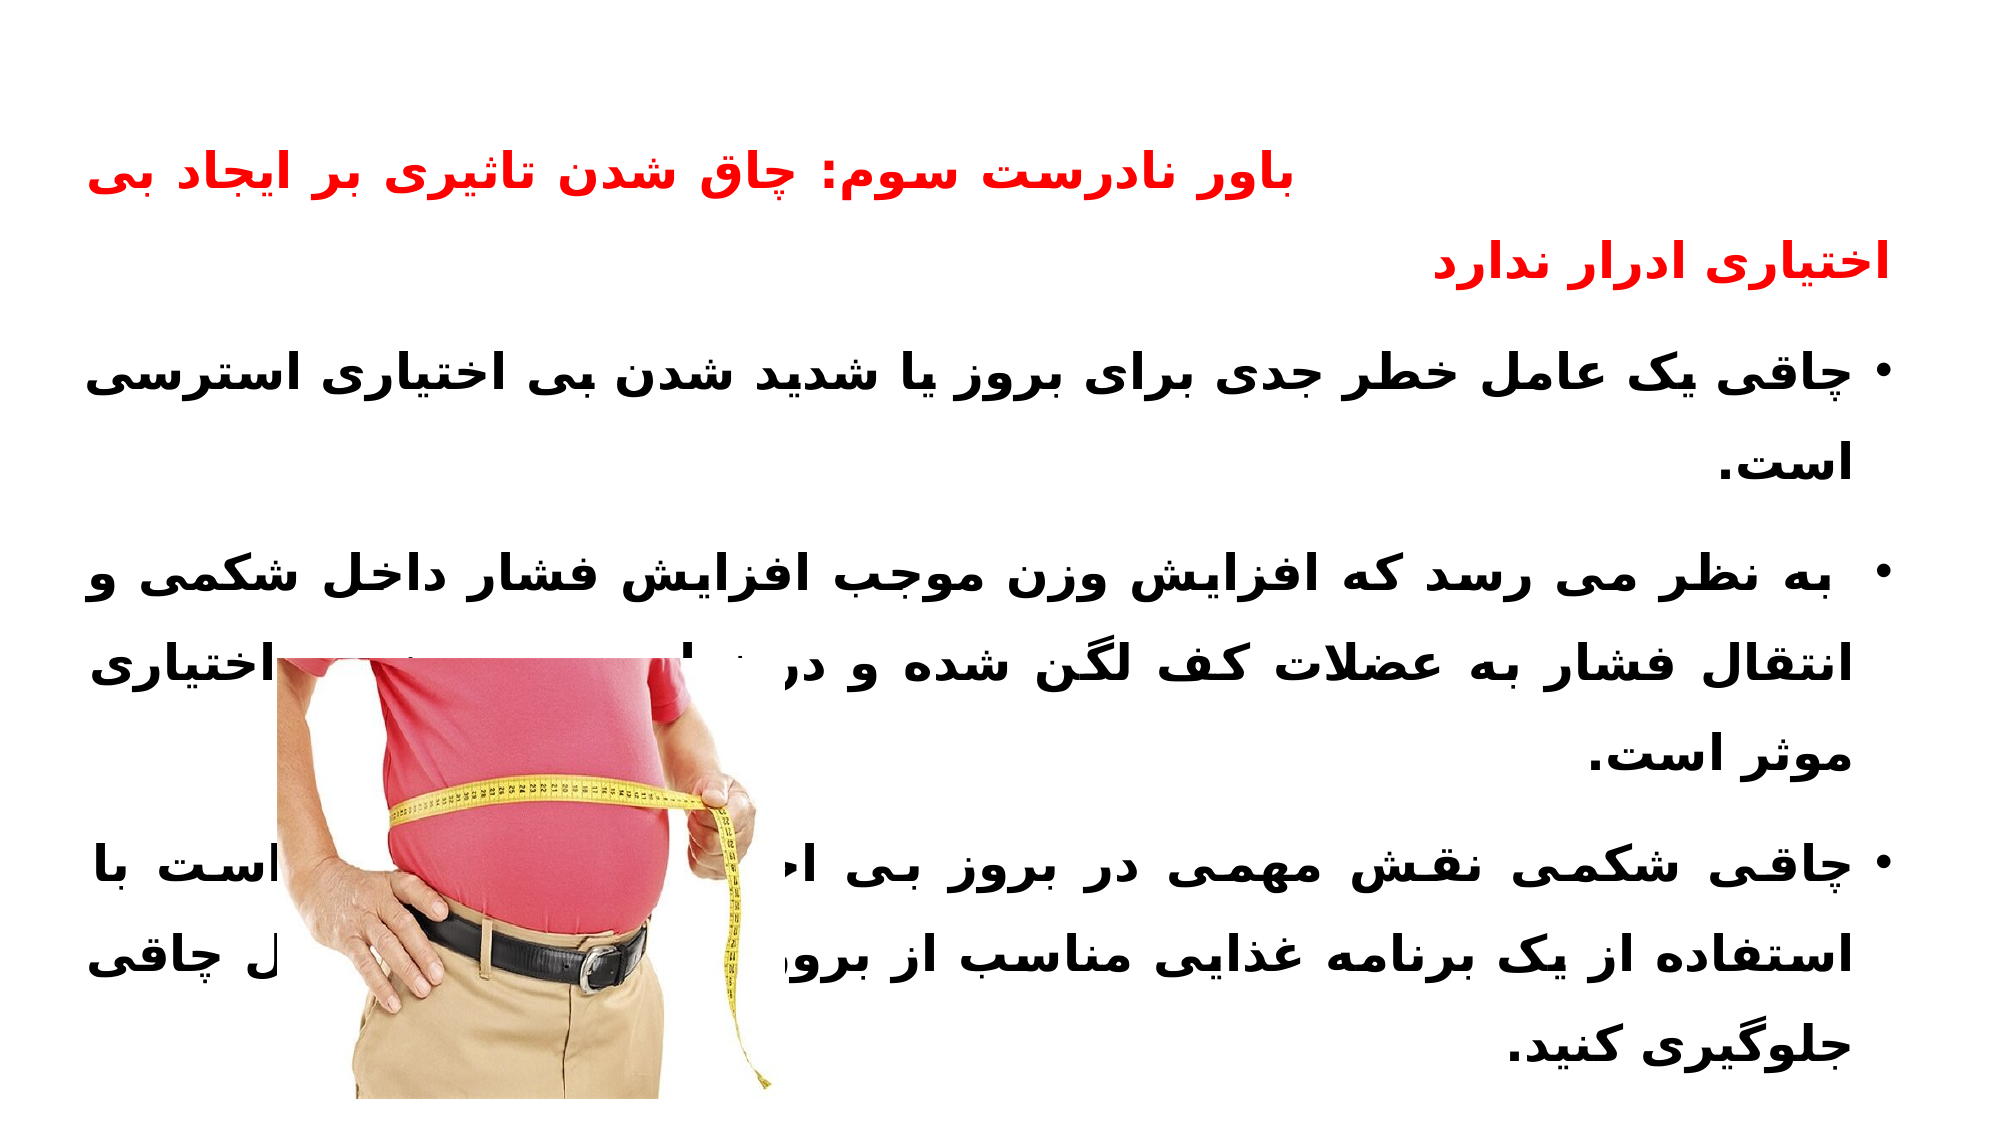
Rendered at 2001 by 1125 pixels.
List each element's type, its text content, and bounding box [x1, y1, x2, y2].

list باور نادرست سوم: چاق شدن تاثیری بر ایجاد بی اختیاری ادرار ندارد چاقی یک عامل خطر جدی برای بروز یا شدید شدن بی اختیاری استرسی است. به نظر می رسد که افزایش وزن موجب افزایش فشار داخل شکمی و انتقال فشار به عضلات کف لگن شده و در نهایت در بروز بی اختیاری موثر است. چاقی شکمی نقش مهمی در بروز بی اختیاری دارد و بهتر است با استفاده از یک برنامه غذایی مناسب از بروز بی اختیاری به دنبال چاقی جلوگیری کنید. [68, 101, 1908, 1099]
text_box [624, 509, 1375, 570]
picture [277, 658, 785, 1099]
